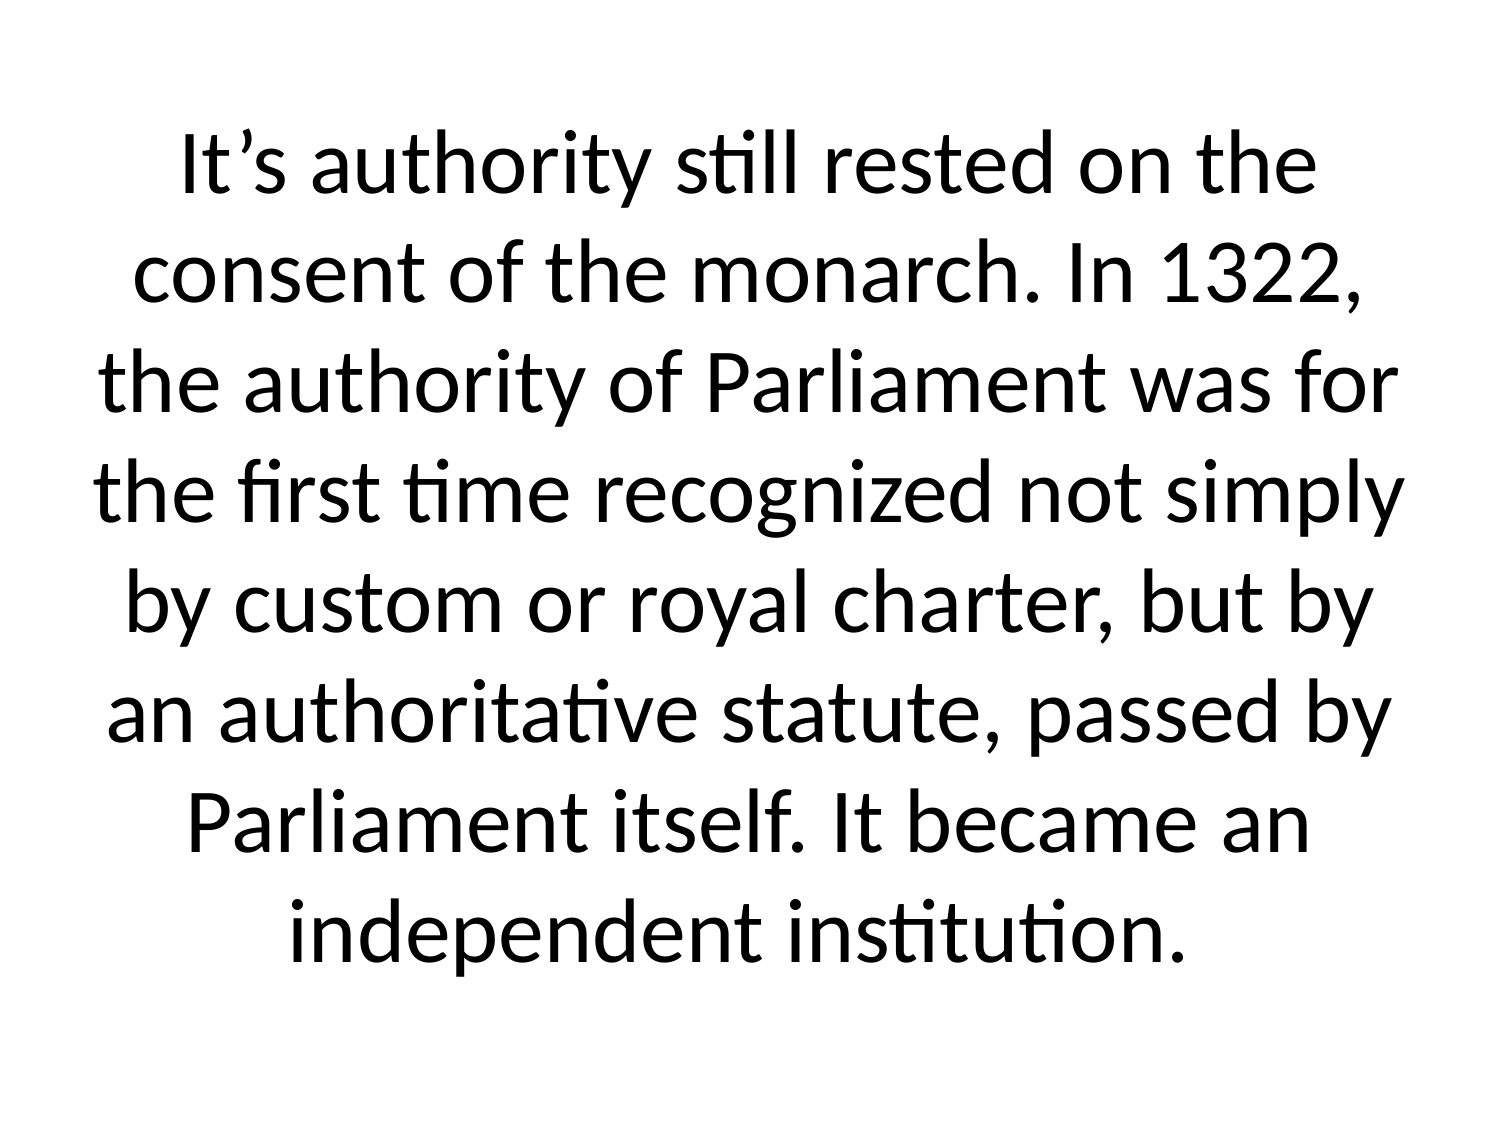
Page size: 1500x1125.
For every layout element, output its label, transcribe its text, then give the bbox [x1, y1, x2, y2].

title It’s authority still rested on the consent of the monarch. In 1322, the authority of Parliament was for the first time recognized not simply by custom or royal charter, but by an authoritative statute, passed by Parliament itself. It became an independent institution. [74, 44, 1426, 1038]
